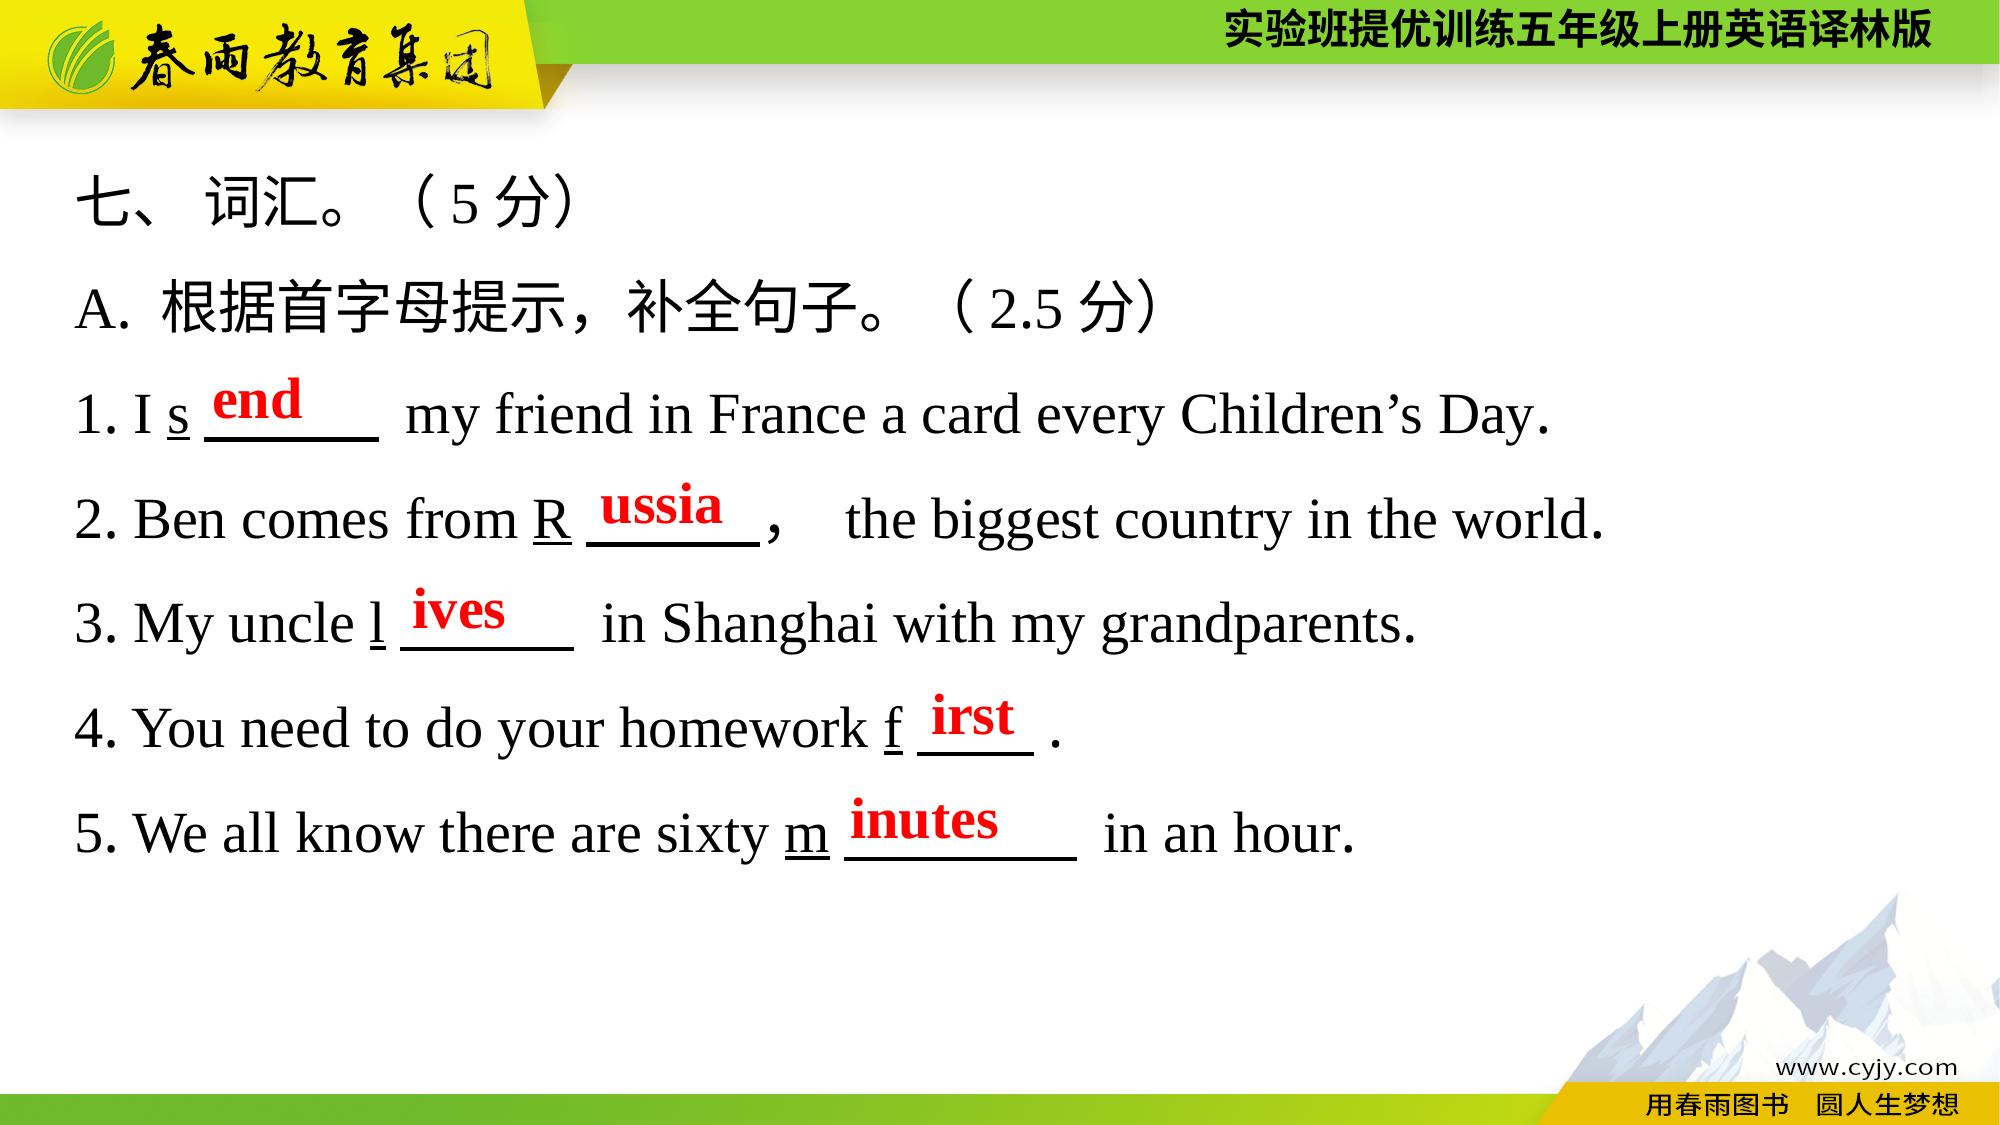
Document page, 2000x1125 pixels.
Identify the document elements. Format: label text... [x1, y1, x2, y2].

text_box irst [916, 668, 1031, 754]
text_box ives [397, 562, 522, 648]
text_box end [197, 352, 318, 438]
text_box ussia [585, 458, 739, 543]
picture [0, 0, 2000, 1125]
text_box inutes [835, 772, 1015, 858]
list 七、 词汇。（5分） A. 根据首字母提示，补全句子。（2.5分） 1. I s my friend in France a card every Children’s Day. 2. Ben comes from R ， the biggest country in the world. 3. My uncle l in Shanghai with my grandparents. 4. You need to do your homework f . 5. We all know there are sixty m in an hour. [59, 122, 1944, 880]
